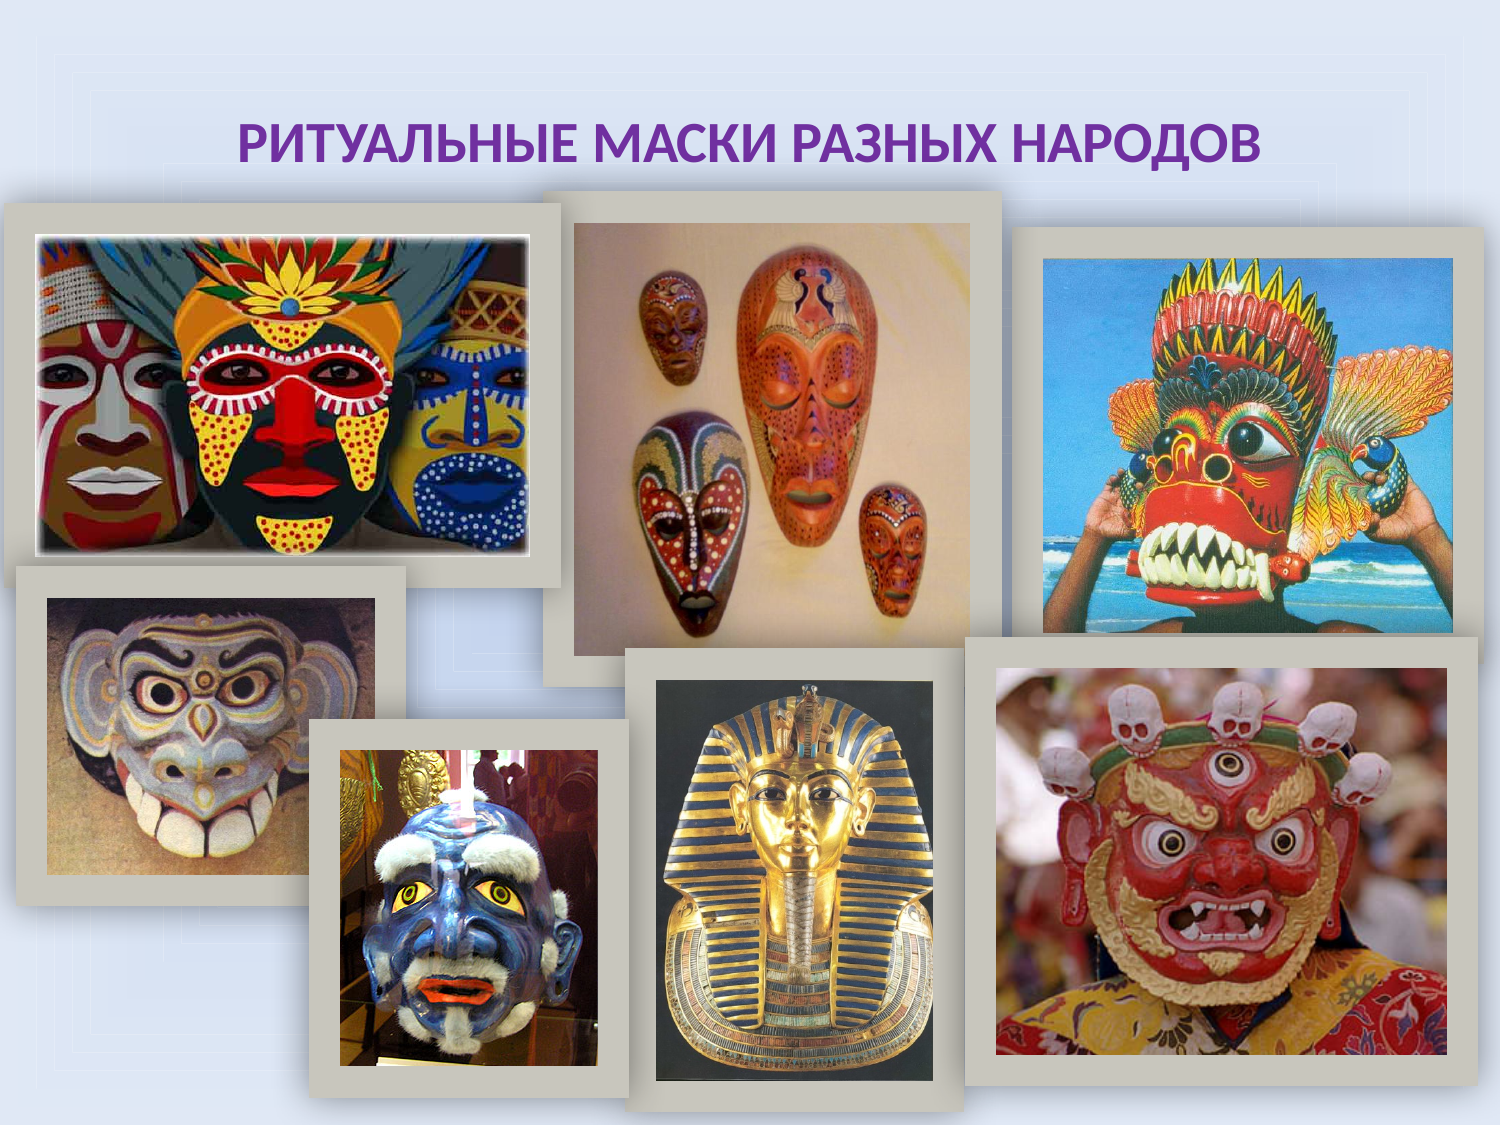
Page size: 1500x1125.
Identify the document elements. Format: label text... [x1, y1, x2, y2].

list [34, 234, 530, 557]
picture [46, 597, 598, 1067]
picture [995, 667, 1448, 1055]
picture [655, 679, 934, 1082]
picture [1042, 257, 1454, 633]
picture [573, 222, 971, 657]
title РИТУАЛЬНЫЕ МАСКИ РАЗНЫХ НАРОДОВ [75, 45, 1425, 199]
